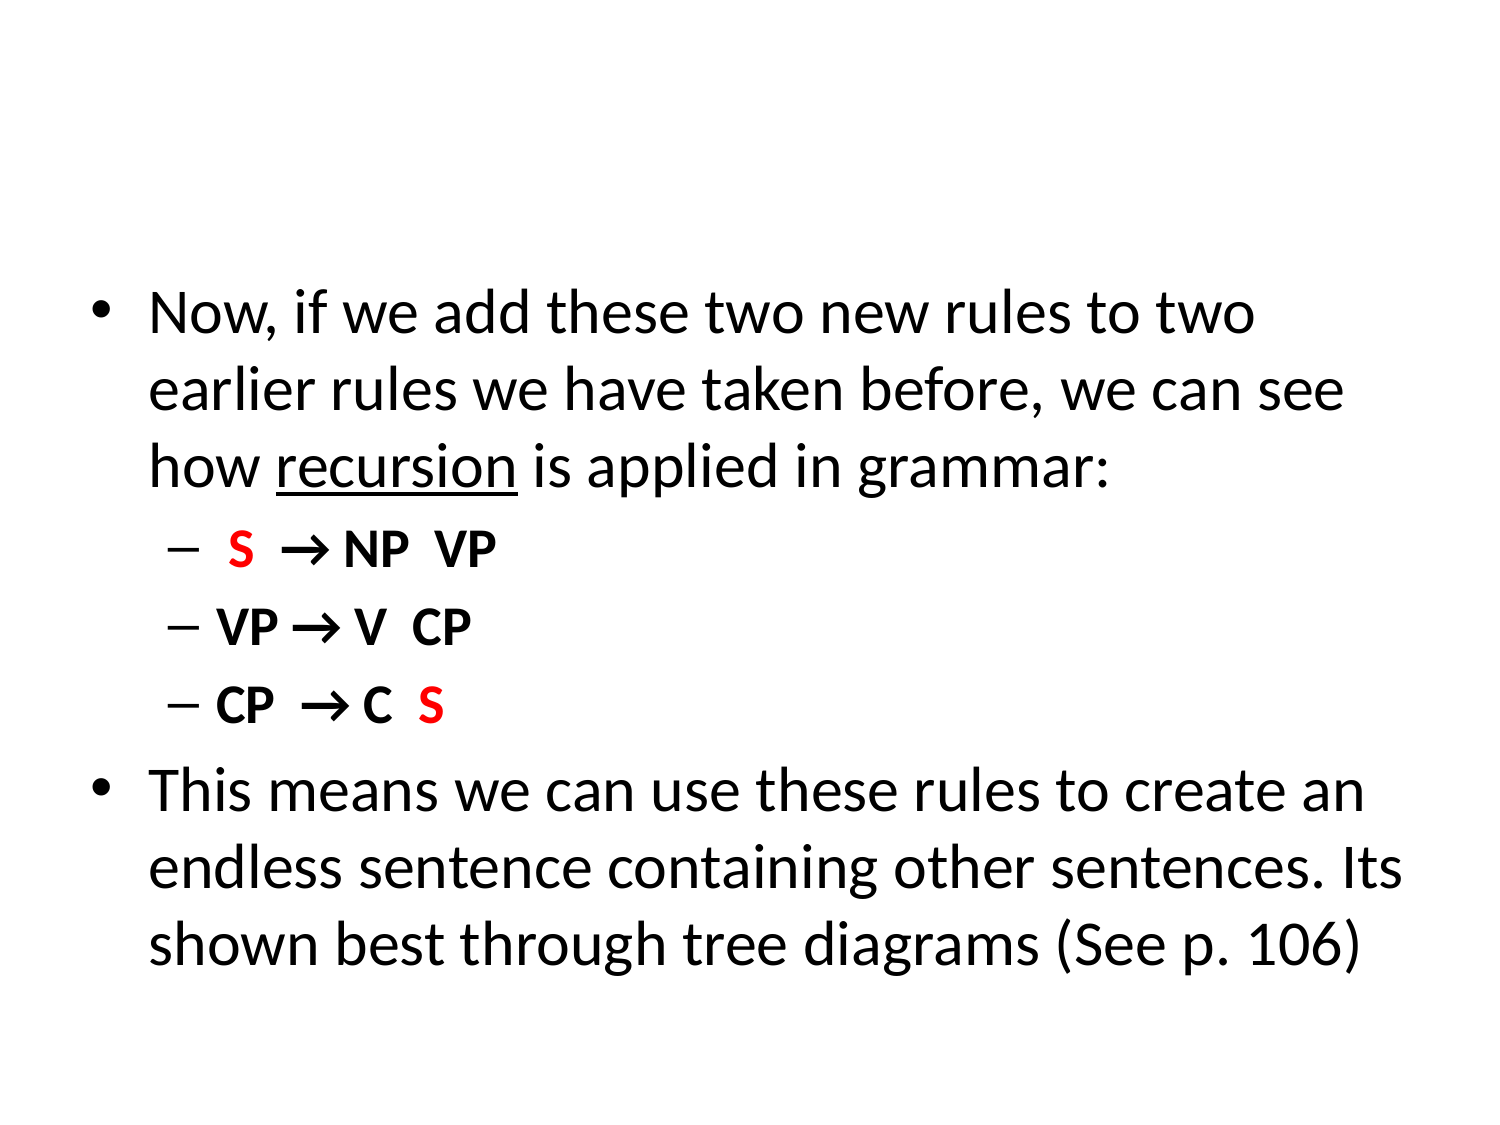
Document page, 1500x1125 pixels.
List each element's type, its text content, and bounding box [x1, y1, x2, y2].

list Now, if we add these two new rules to two earlier rules we have taken before, we can see how recursion is applied in grammar: S → NP VP VP → V CP CP → C S This means we can use these rules to create an endless sentence containing other sentences. Its shown best through tree diagrams (See p. 106) [75, 262, 1425, 1005]
